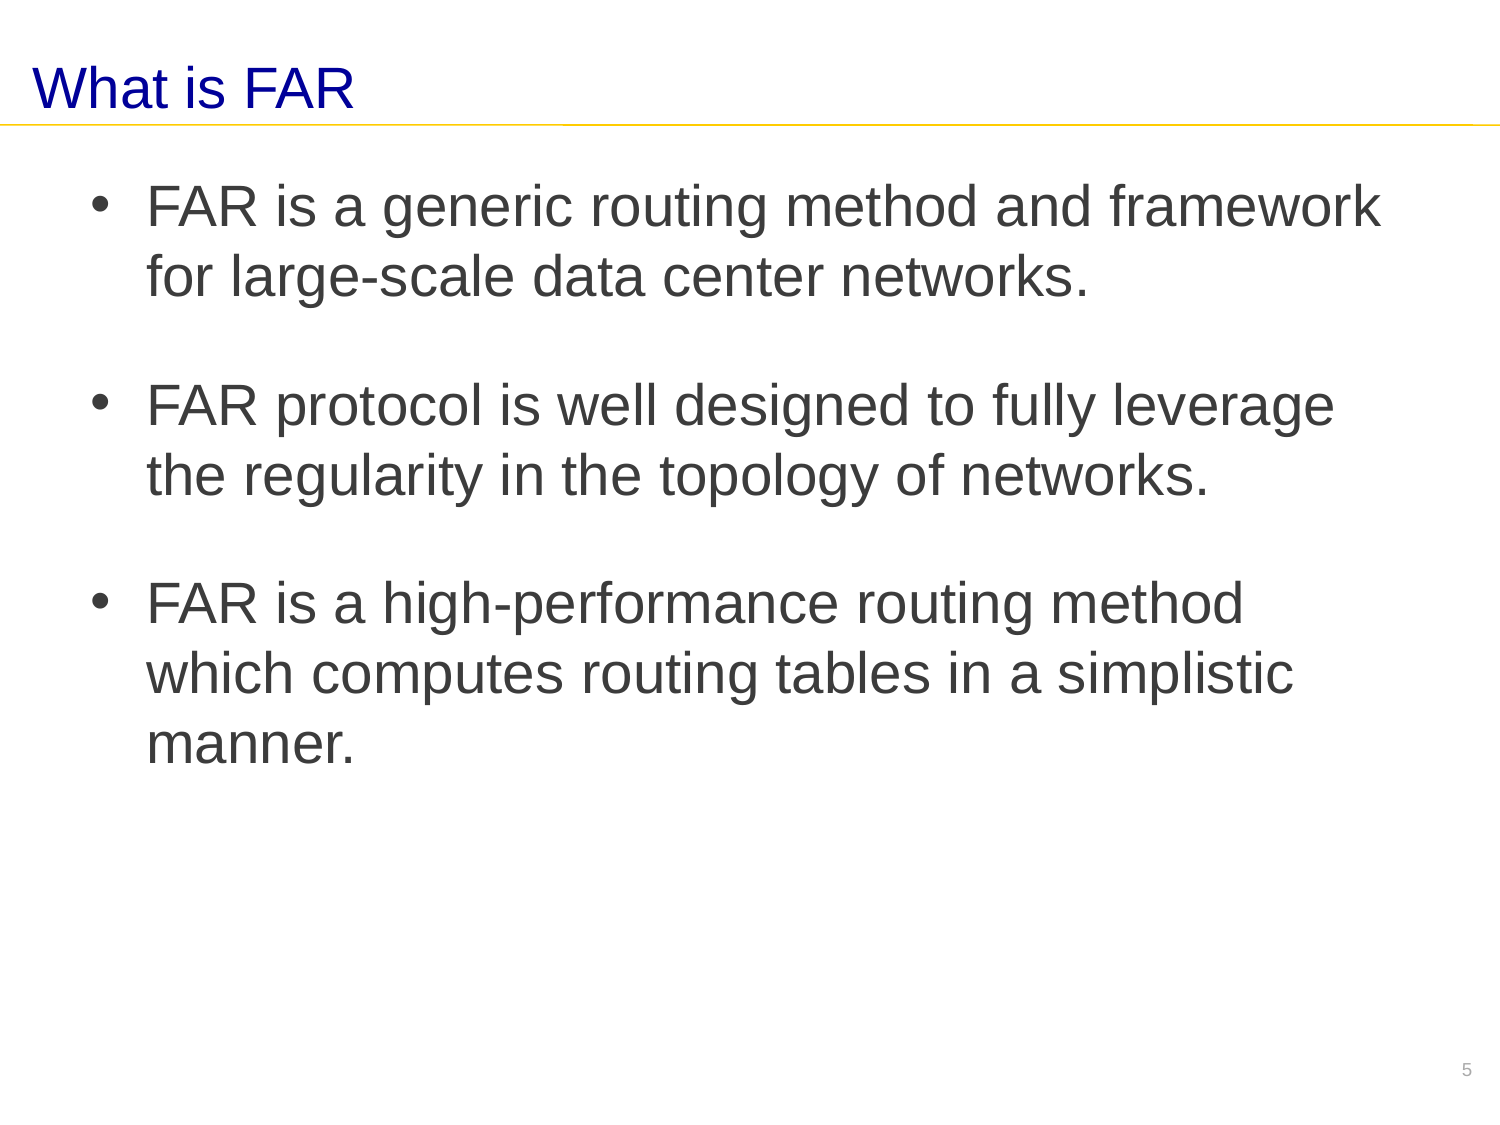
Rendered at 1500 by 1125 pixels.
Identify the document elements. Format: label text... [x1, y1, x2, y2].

list FAR is a generic routing method and framework for large-scale data center networks. FAR protocol is well designed to fully leverage the regularity in the topology of networks. FAR is a high-performance routing method which computes routing tables in a simplistic manner. [75, 160, 1425, 965]
slide_number 5 [1446, 1049, 1500, 1088]
title What is FAR [17, 42, 1477, 138]
